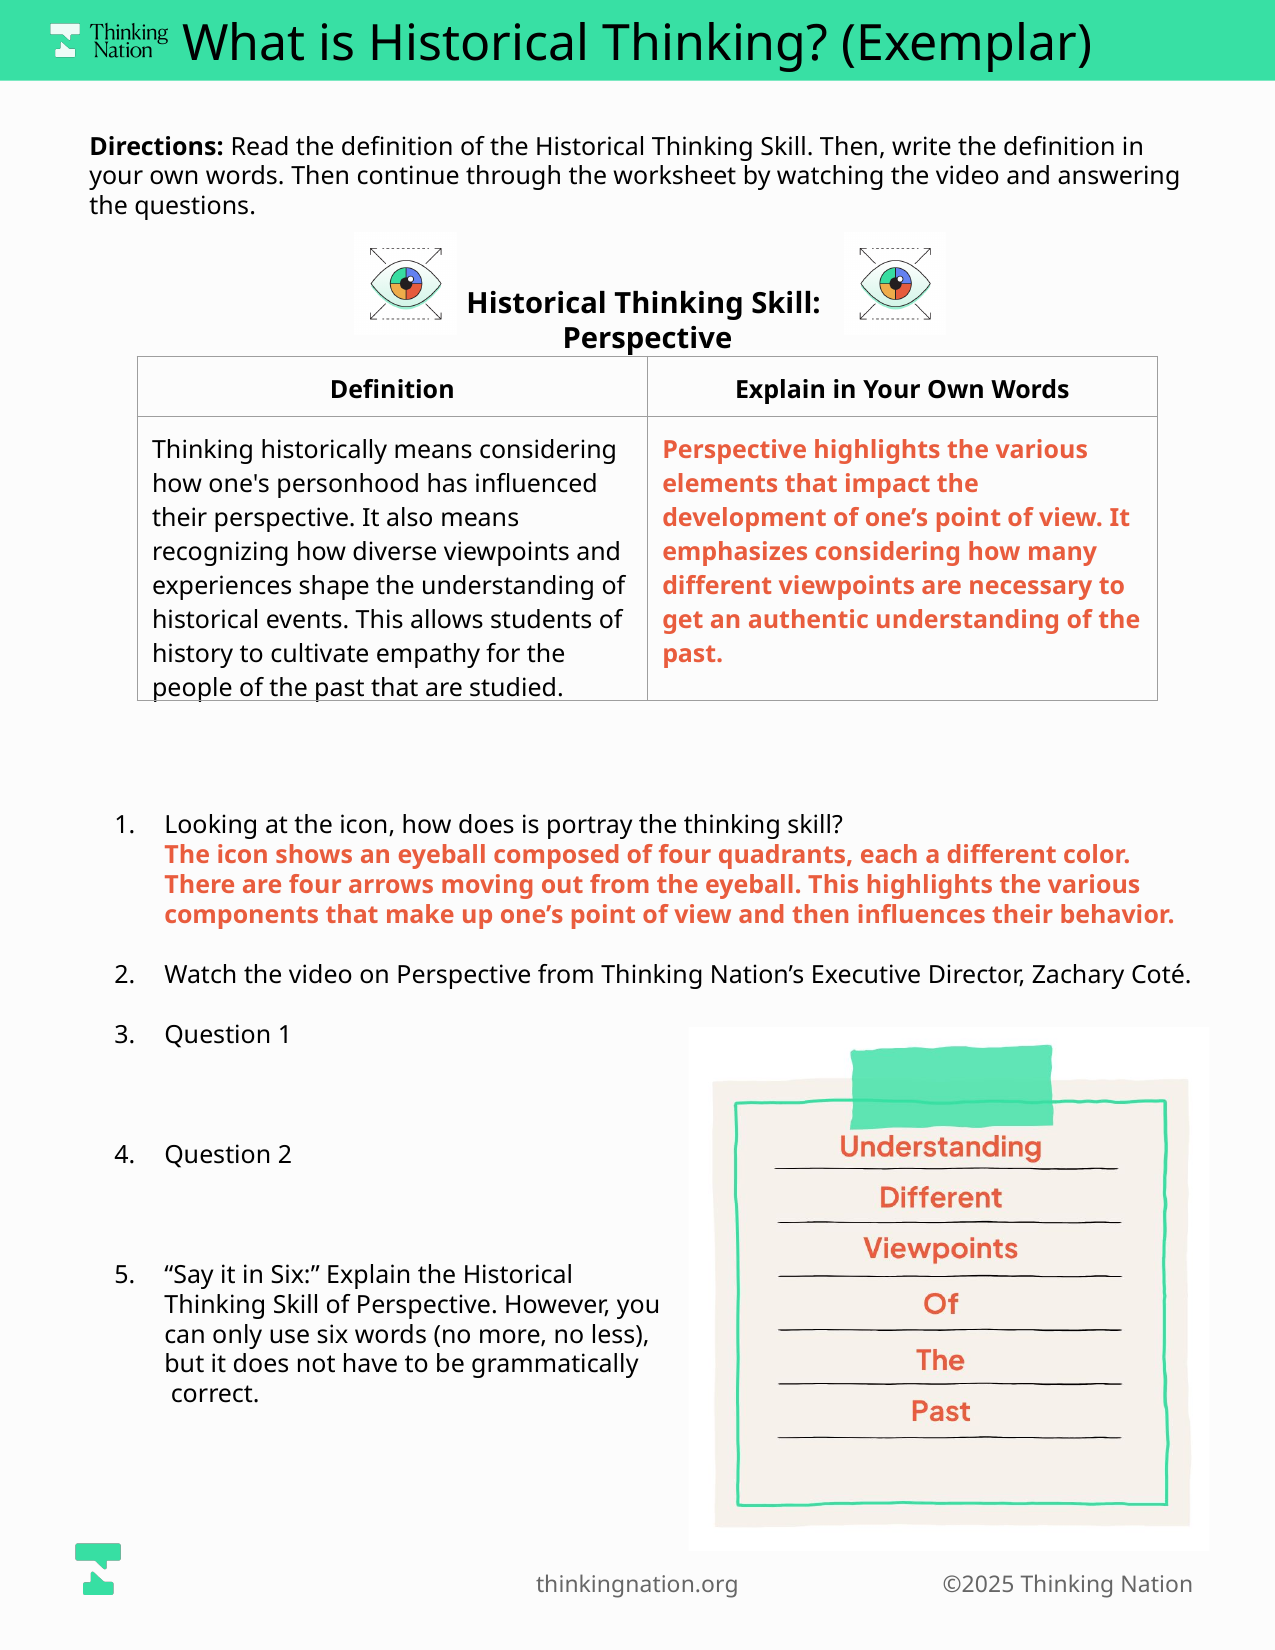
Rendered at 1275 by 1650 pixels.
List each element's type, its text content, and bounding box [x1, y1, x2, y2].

text_box [456, 1534, 1275, 1613]
text_box Directions: Read the definition of the Historical Thinking Skill. Then, write the definition in your own words. Then continue through the worksheet by watching the video and answering the questions. Historical Thinking Skill: Perspective Looking at the icon, how does is portray the thinking skill? The icon shows an eyeball composed of four quadrants, each a different color. There are four arrows moving out from the eyeball. This highlights the various components that make up one’s point of view and then influences their behavior. Watch the video on Perspective from Thinking Nation’s Executive Director, Zachary Coté. Question 1 Question 2 “Say it in Six:” Explain the Historical Thinking Skill of Perspective. However, you can only use six words (no more, no less), but it does not have to be grammatically correct. [74, 114, 1221, 1488]
picture [843, 232, 946, 335]
table_header Definition [138, 357, 647, 416]
table_cell Thinking historically means considering how one's personhood has influenced their perspective. It also means recognizing how diverse viewpoints and experiences shape the understanding of historical events. This allows students of history to cultivate empathy for the people of the past that are studied. [138, 417, 647, 700]
picture [688, 1027, 1210, 1551]
picture [354, 232, 457, 335]
table_header Explain in Your Own Words [648, 357, 1157, 416]
text_box What is Historical Thinking? (Exemplar) [0, 0, 1275, 81]
picture [62, 1533, 134, 1605]
picture [36, 12, 172, 69]
table_cell Perspective highlights the various elements that impact the development of one’s point of view. It emphasizes considering how many different viewpoints are necessary to get an authentic understanding of the past. [648, 417, 1157, 700]
